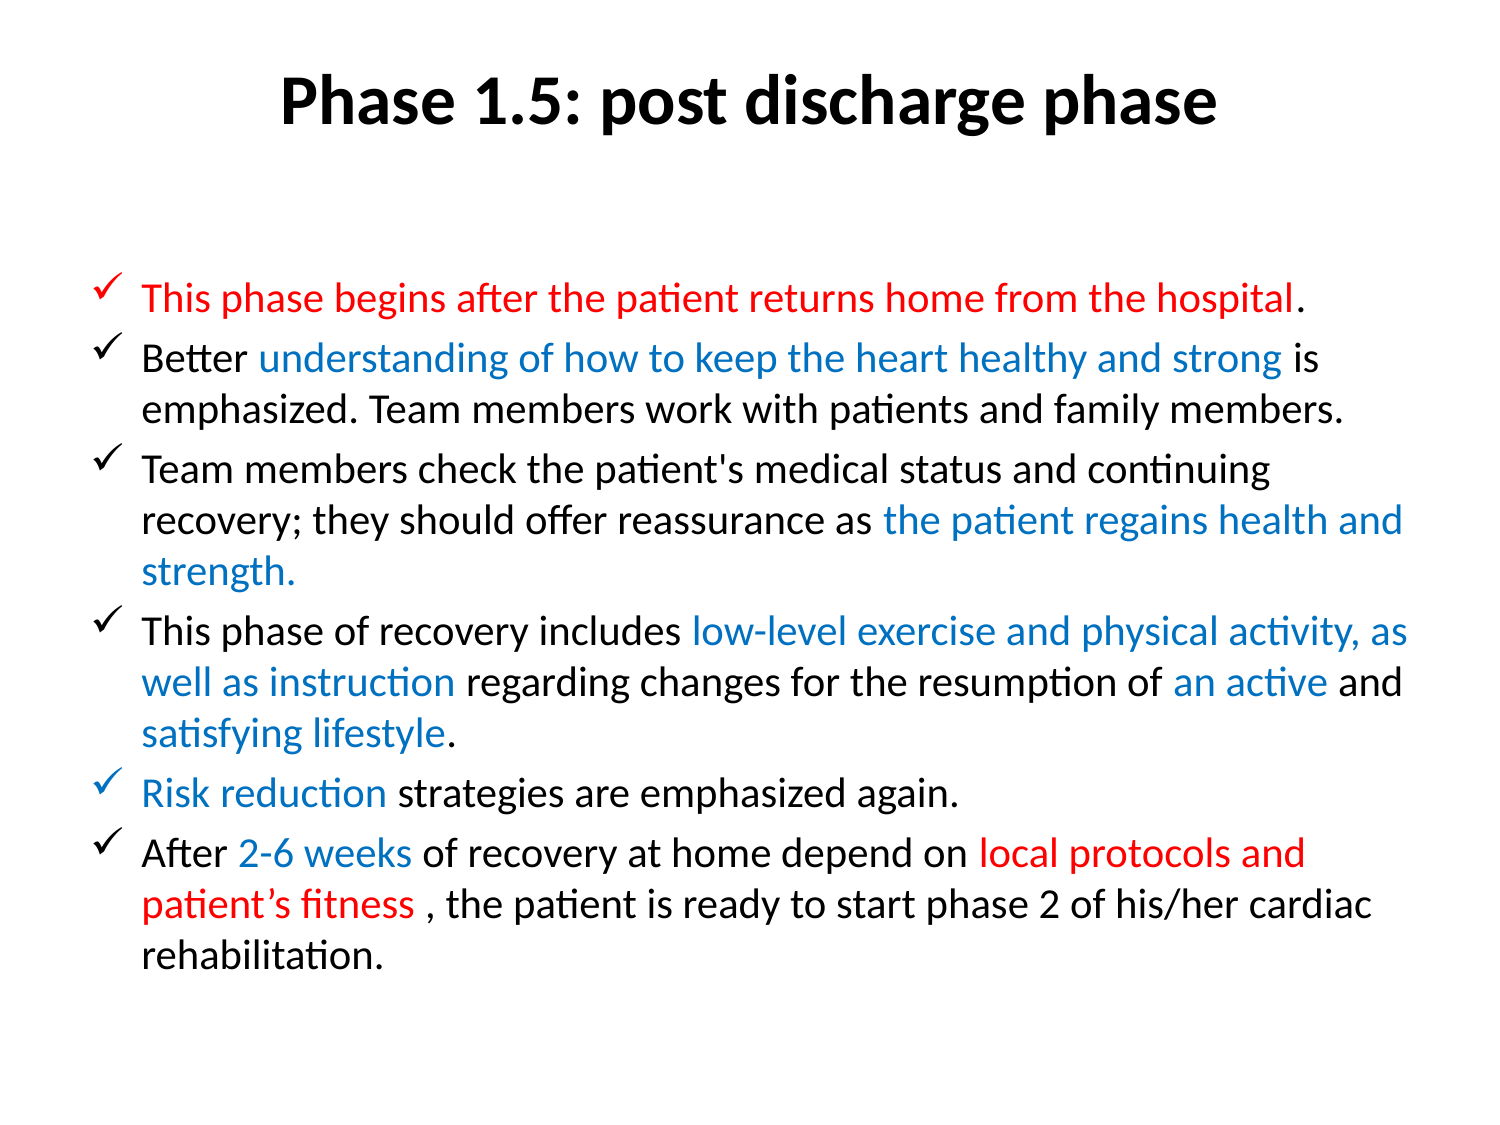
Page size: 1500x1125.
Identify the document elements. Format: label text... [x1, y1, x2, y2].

title Phase 1.5: post discharge phase [75, 45, 1425, 233]
list This phase begins after the patient returns home from the hospital. Better understanding of how to keep the heart healthy and strong is emphasized. Team members work with patients and family members. Team members check the patient's medical status and continuing recovery; they should offer reassurance as the patient regains health and strength. This phase of recovery includes low-level exercise and physical activity, as well as instruction regarding changes for the resumption of an active and satisfying lifestyle. Risk reduction strategies are emphasized again. After 2-6 weeks of recovery at home depend on local protocols and patient’s fitness , the patient is ready to start phase 2 of his/her cardiac rehabilitation. [75, 262, 1425, 1005]
